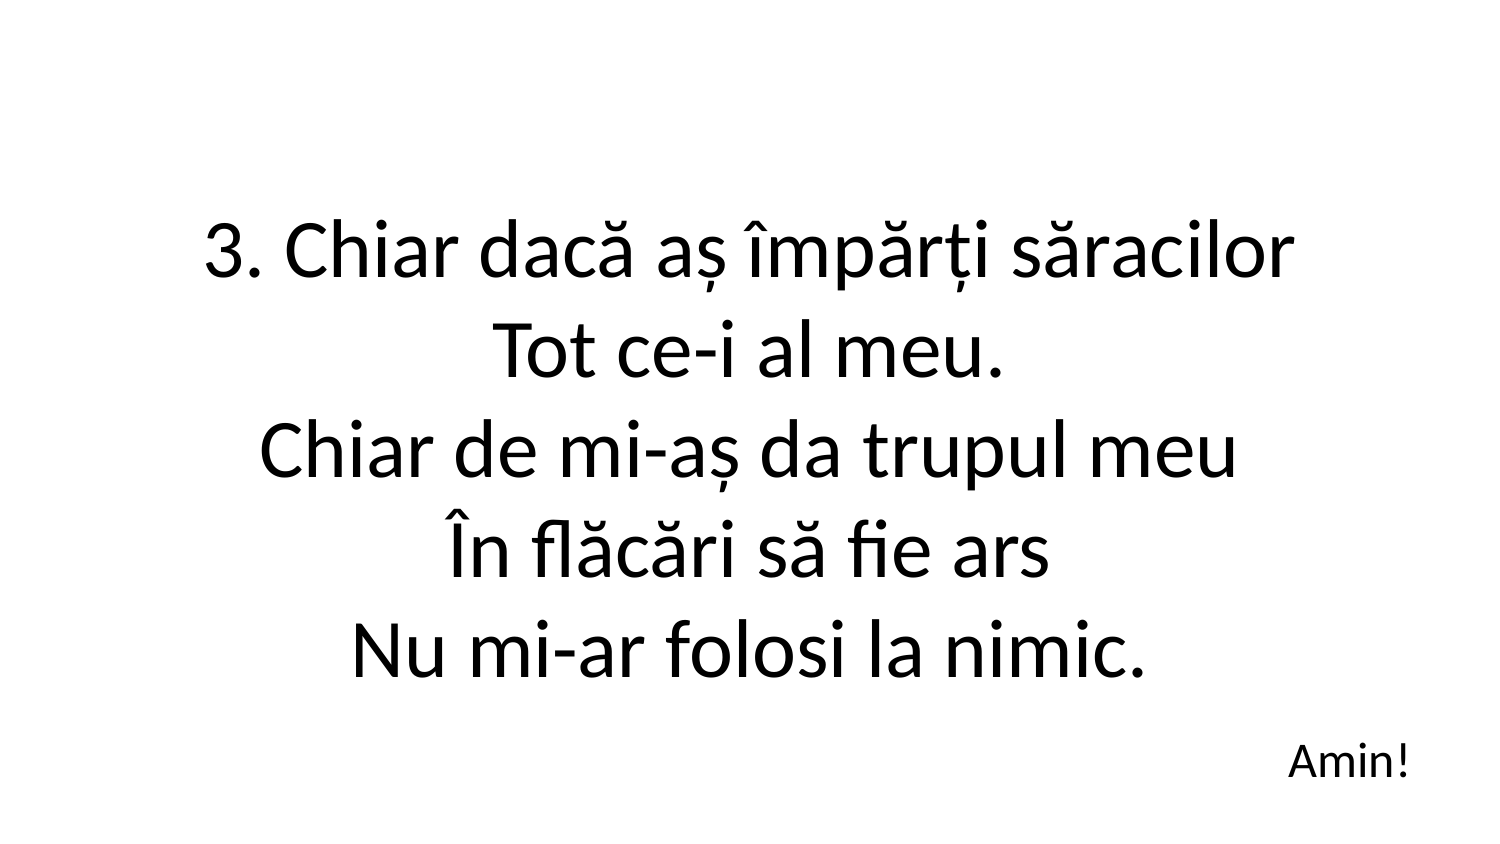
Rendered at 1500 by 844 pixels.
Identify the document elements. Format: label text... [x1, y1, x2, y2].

text_box 3. Chiar dacă aș împărți săracilor Tot ce-i al meu. Chiar de mi-aș da trupul meu În flăcări să fie ars Nu mi-ar folosi la nimic. [187, 142, 1313, 702]
text_box Amin! [1273, 674, 1427, 795]
